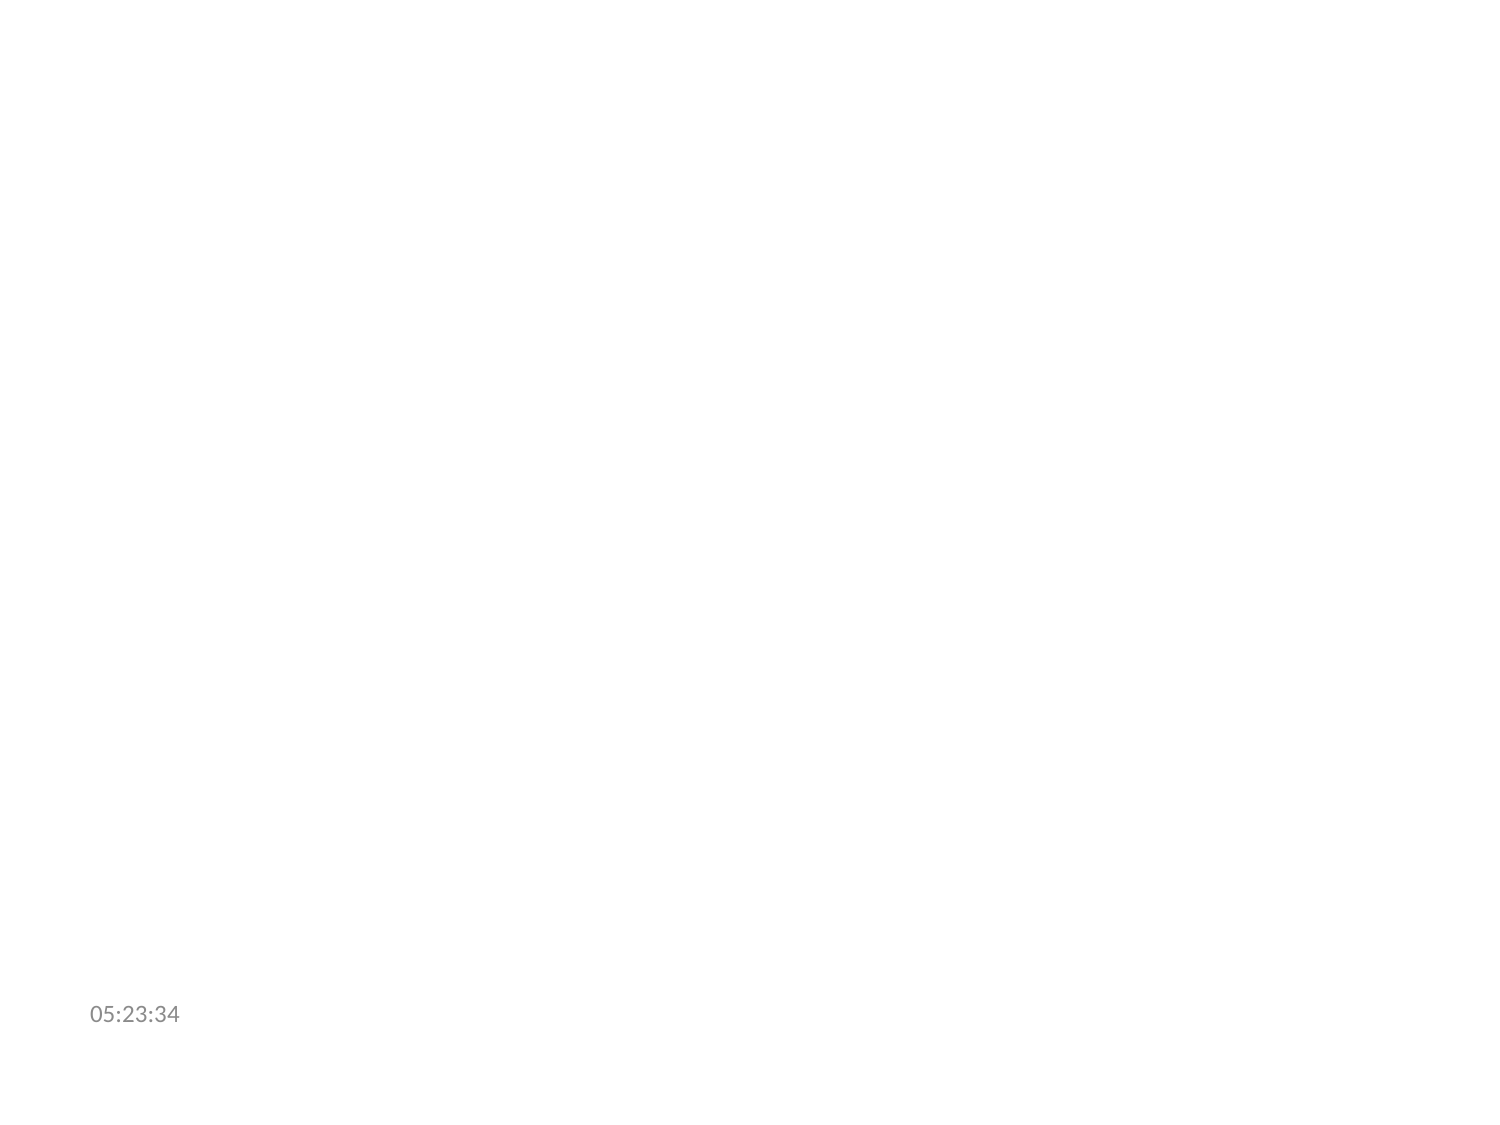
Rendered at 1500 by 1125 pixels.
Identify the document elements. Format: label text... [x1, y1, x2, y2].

text_box 15:35:09 [75, 982, 425, 1043]
